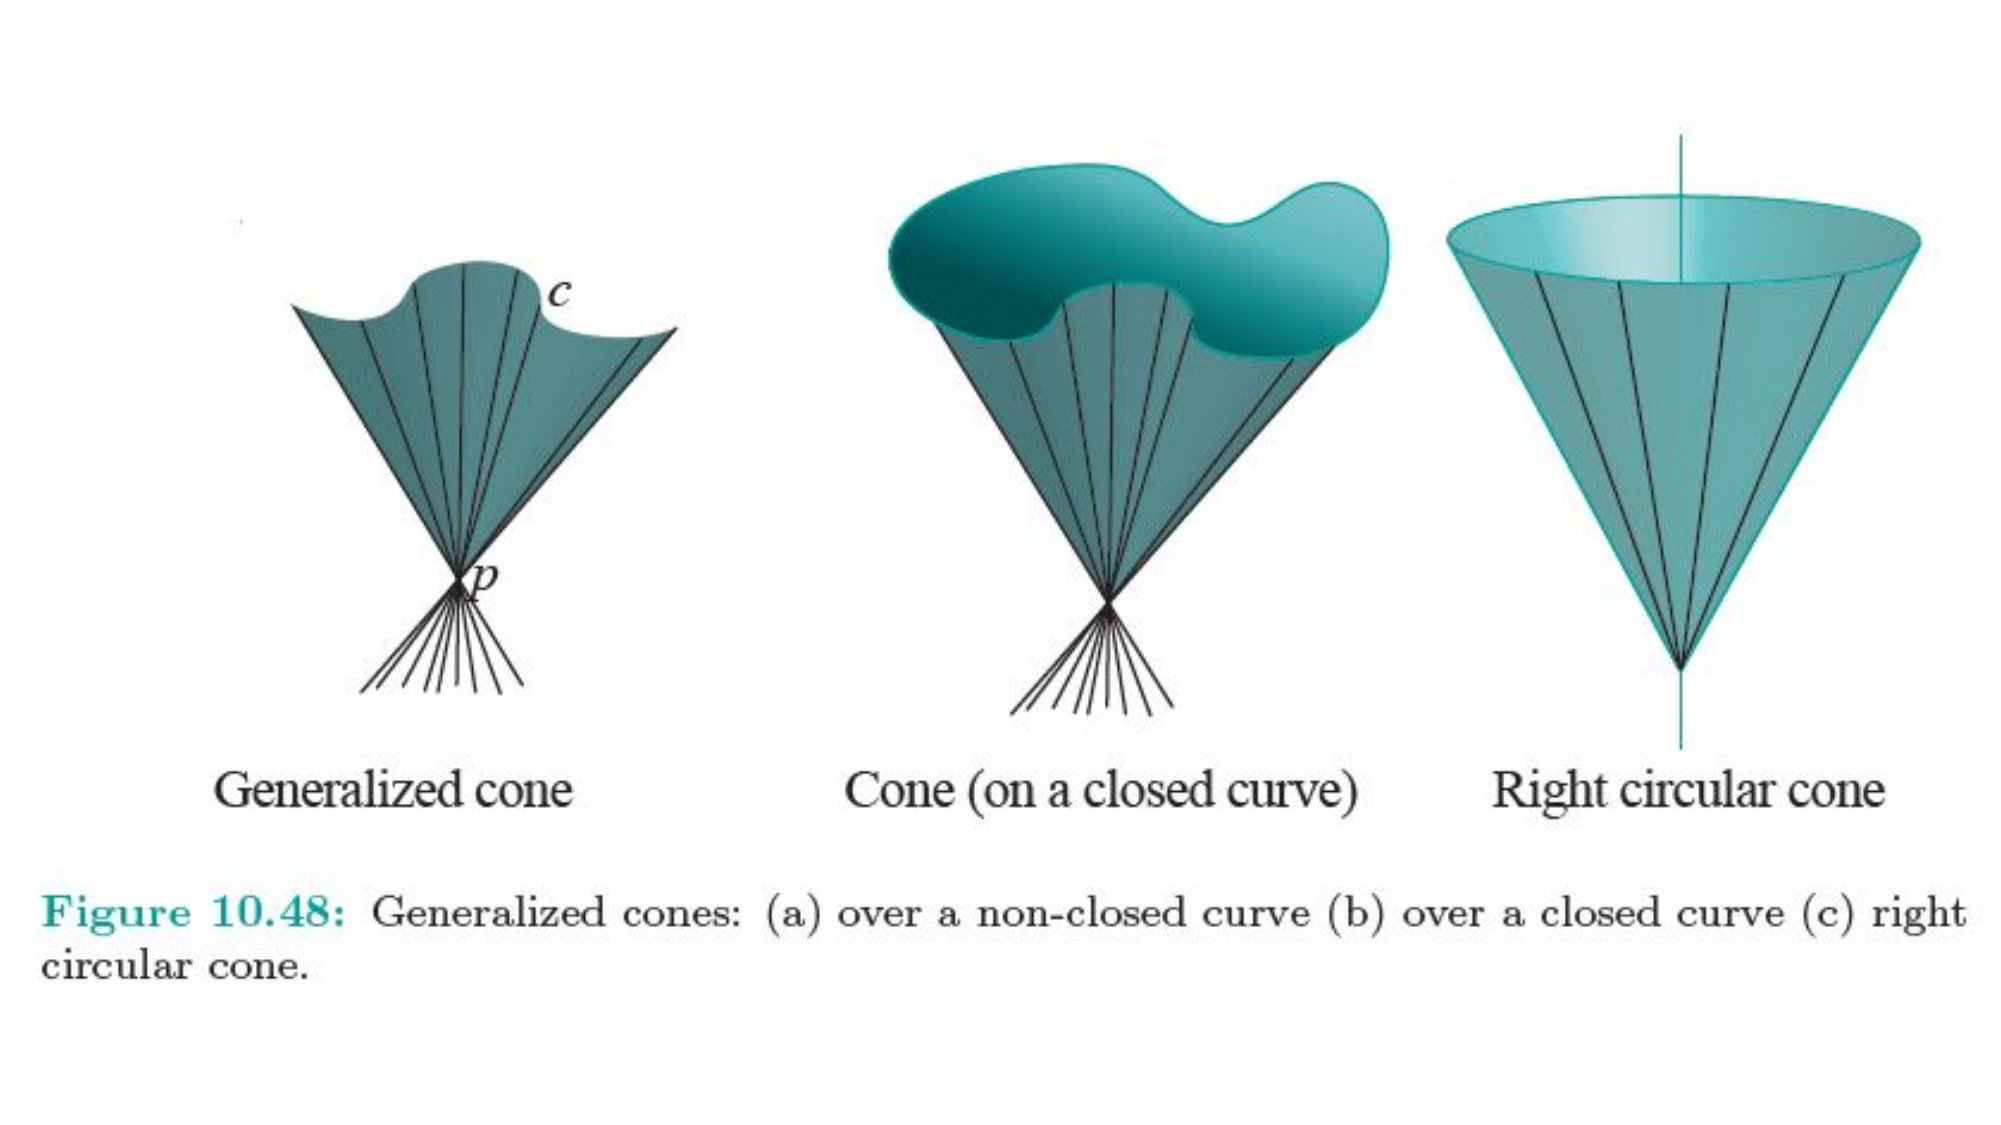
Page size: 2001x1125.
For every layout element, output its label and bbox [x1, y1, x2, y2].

picture [0, 104, 2000, 1020]
